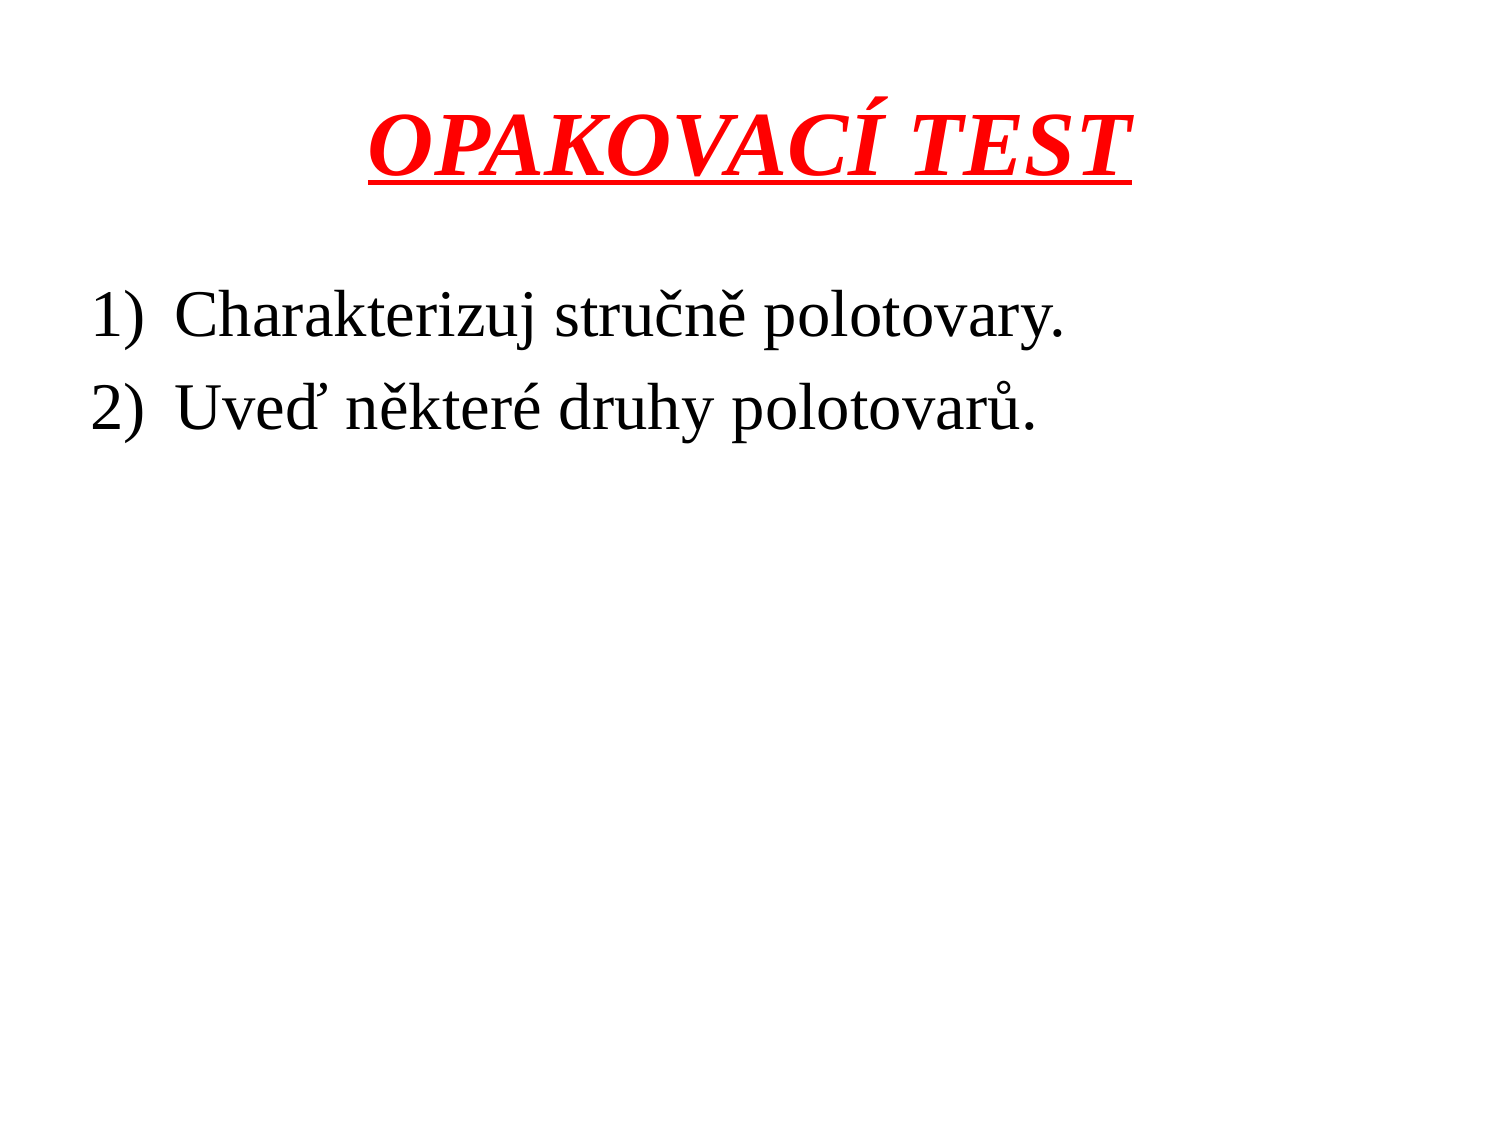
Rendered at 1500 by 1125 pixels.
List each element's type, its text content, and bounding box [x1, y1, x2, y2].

list Charakterizuj stručně polotovary. Uveď některé druhy polotovarů. [75, 262, 1425, 1005]
title OPAKOVACÍ TEST [75, 45, 1425, 233]
